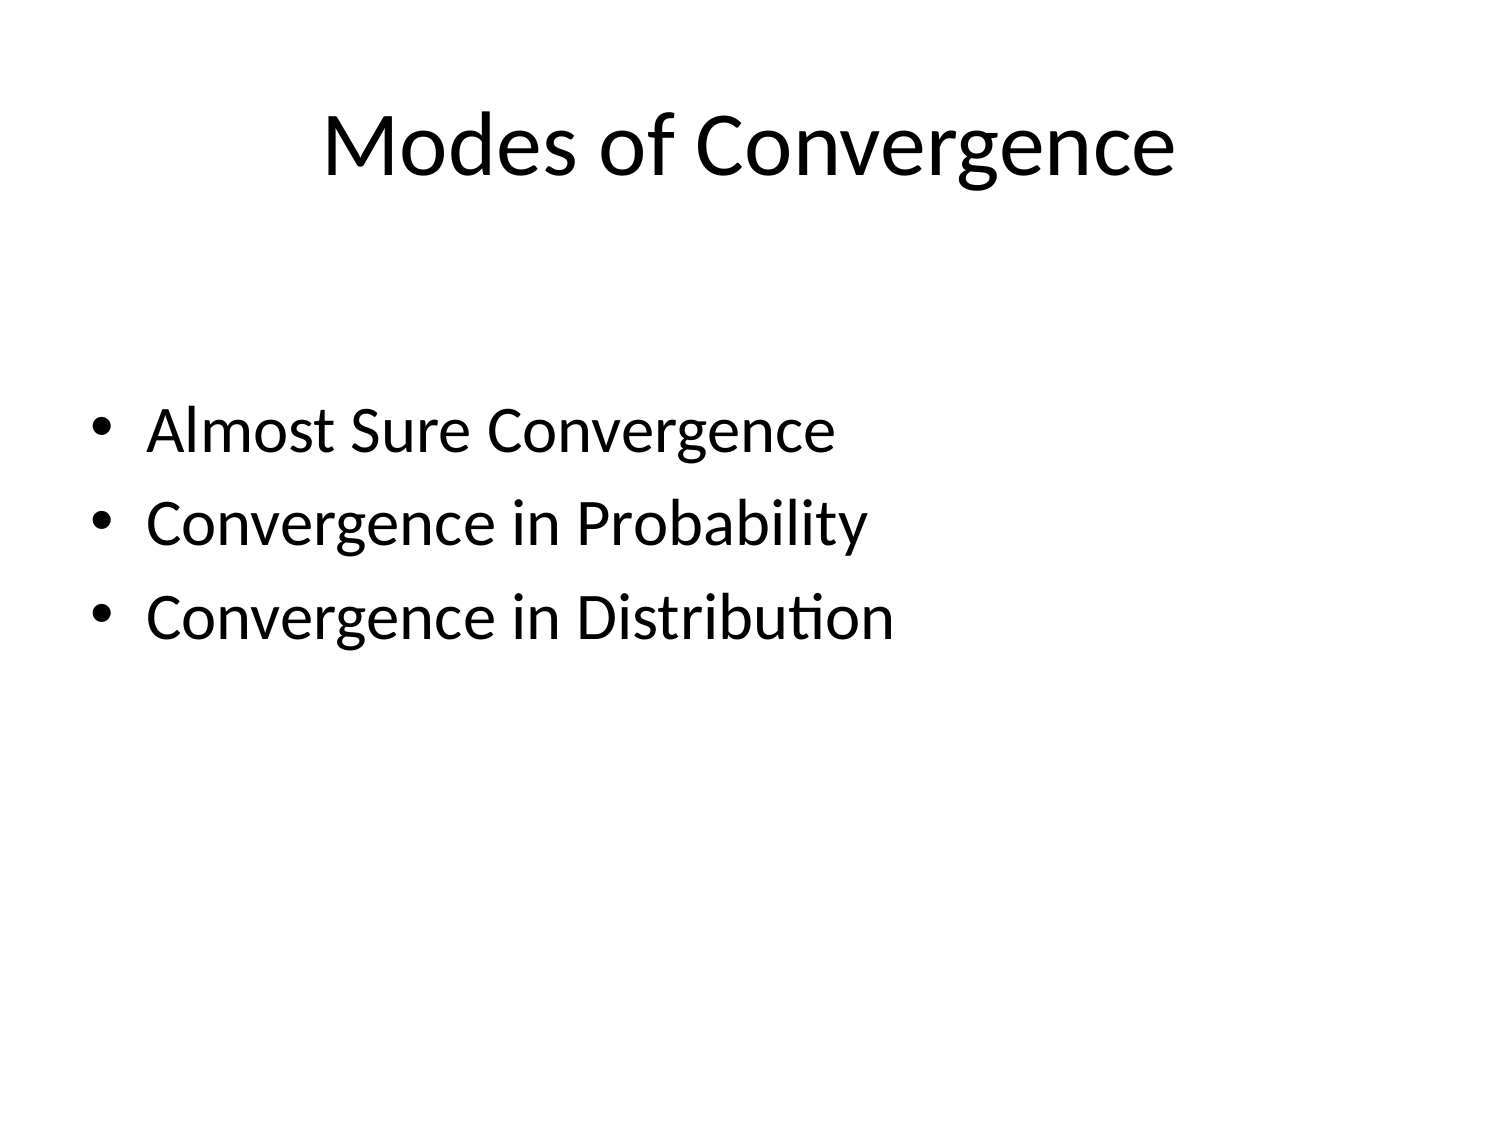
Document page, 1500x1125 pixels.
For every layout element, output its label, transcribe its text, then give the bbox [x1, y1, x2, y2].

title Modes of Convergence [75, 45, 1425, 233]
list Almost Sure Convergence Convergence in Probability Convergence in Distribution [75, 378, 1425, 867]
